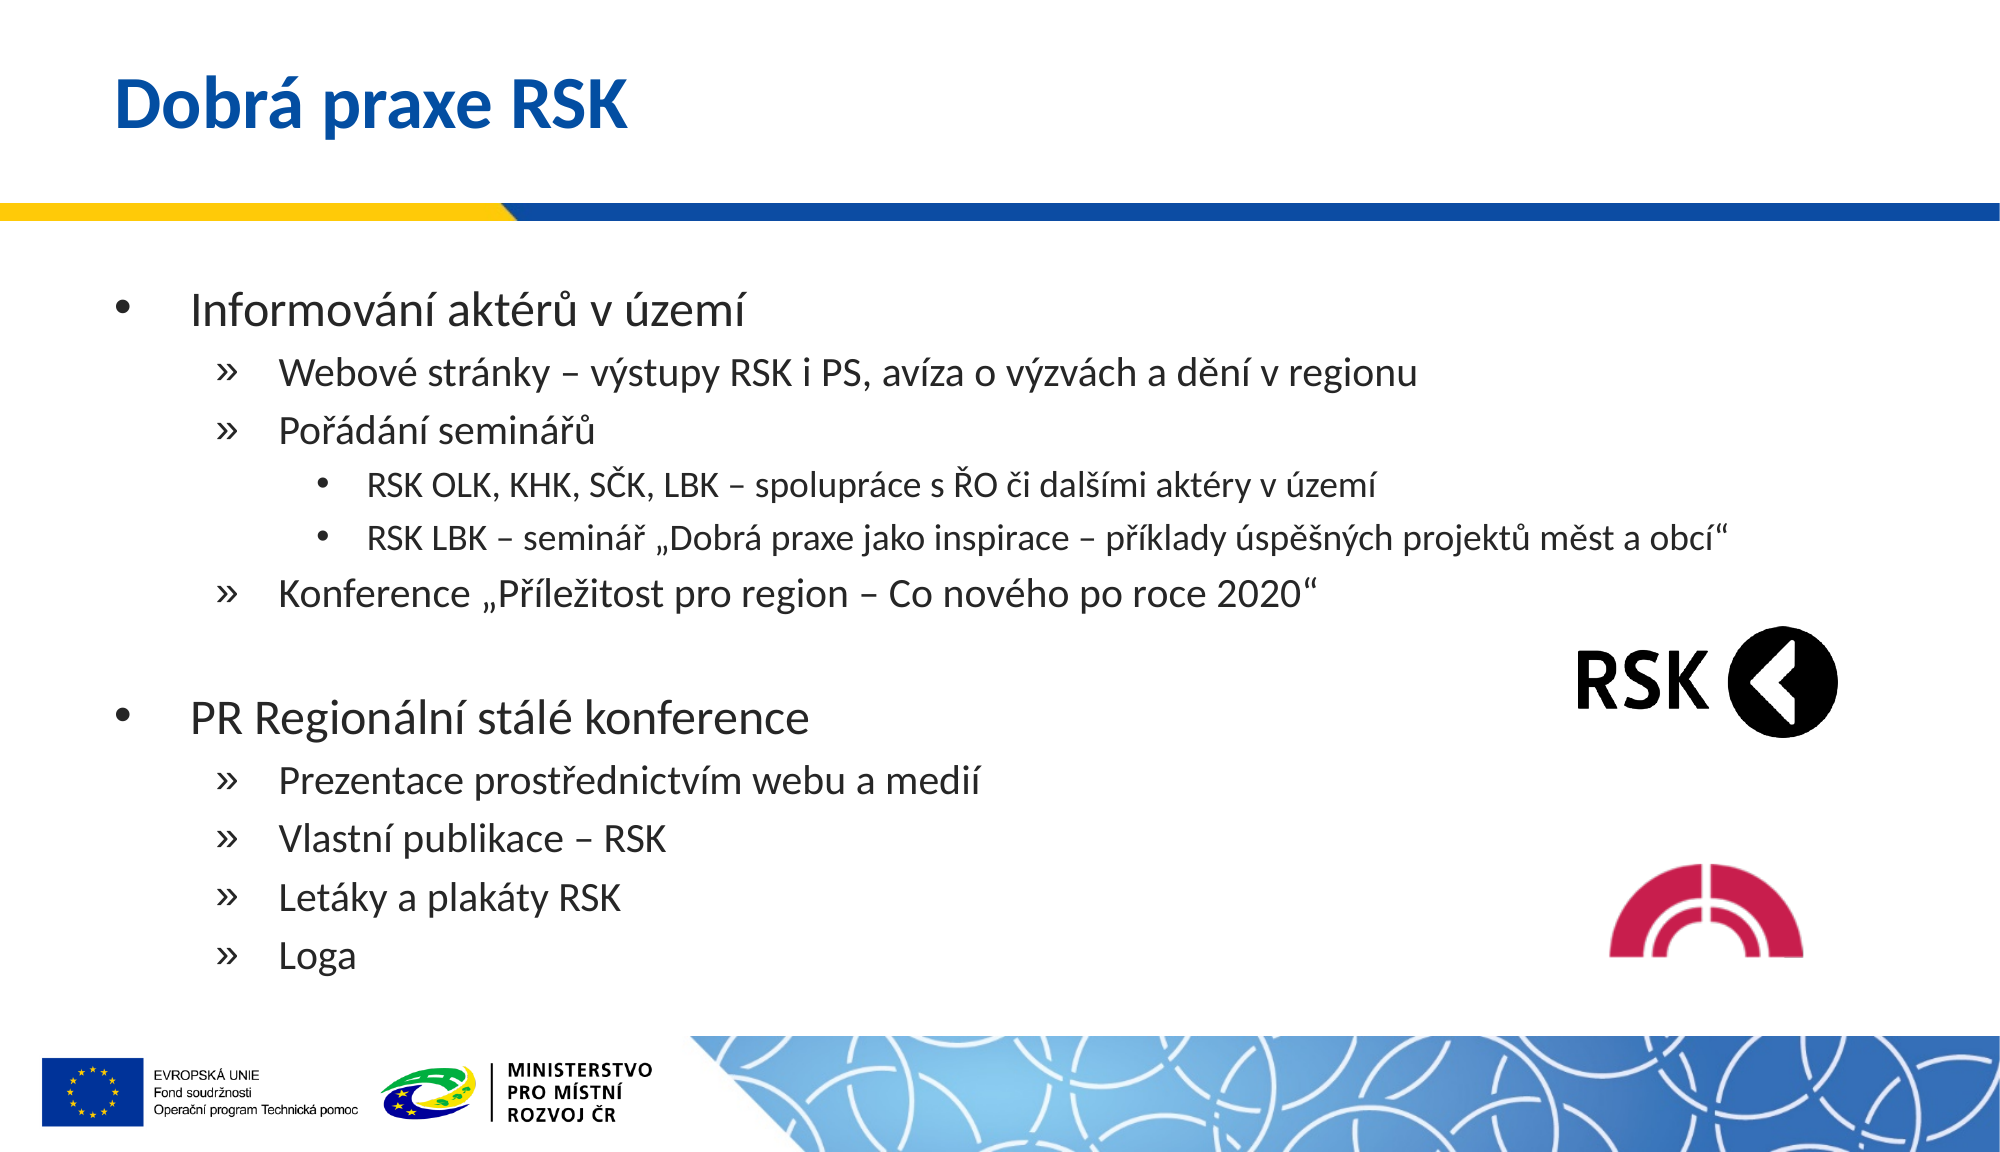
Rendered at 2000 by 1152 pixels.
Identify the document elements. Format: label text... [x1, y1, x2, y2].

picture [680, 1036, 2000, 1152]
list Informování aktérů v území Webové stránky – výstupy RSK i PS, avíza o výzvách a dění v regionu Pořádání seminářů RSK OLK, KHK, SČK, LBK – spolupráce s ŘO či dalšími aktéry v území RSK LBK – seminář „Dobrá praxe jako inspirace – příklady úspěšných projektů měst a obcí“ Konference „Příležitost pro region – Co nového po roce 2020“ PR Regionální stálé konference Prezentace prostřednictvím webu a medií Vlastní publikace – RSK Letáky a plakáty RSK Loga [99, 268, 1900, 1029]
picture [1578, 626, 1839, 738]
picture [19, 1035, 674, 1149]
picture [0, 203, 2000, 221]
picture [1578, 827, 1827, 995]
title Dobrá praxe RSK [99, 46, 1900, 198]
